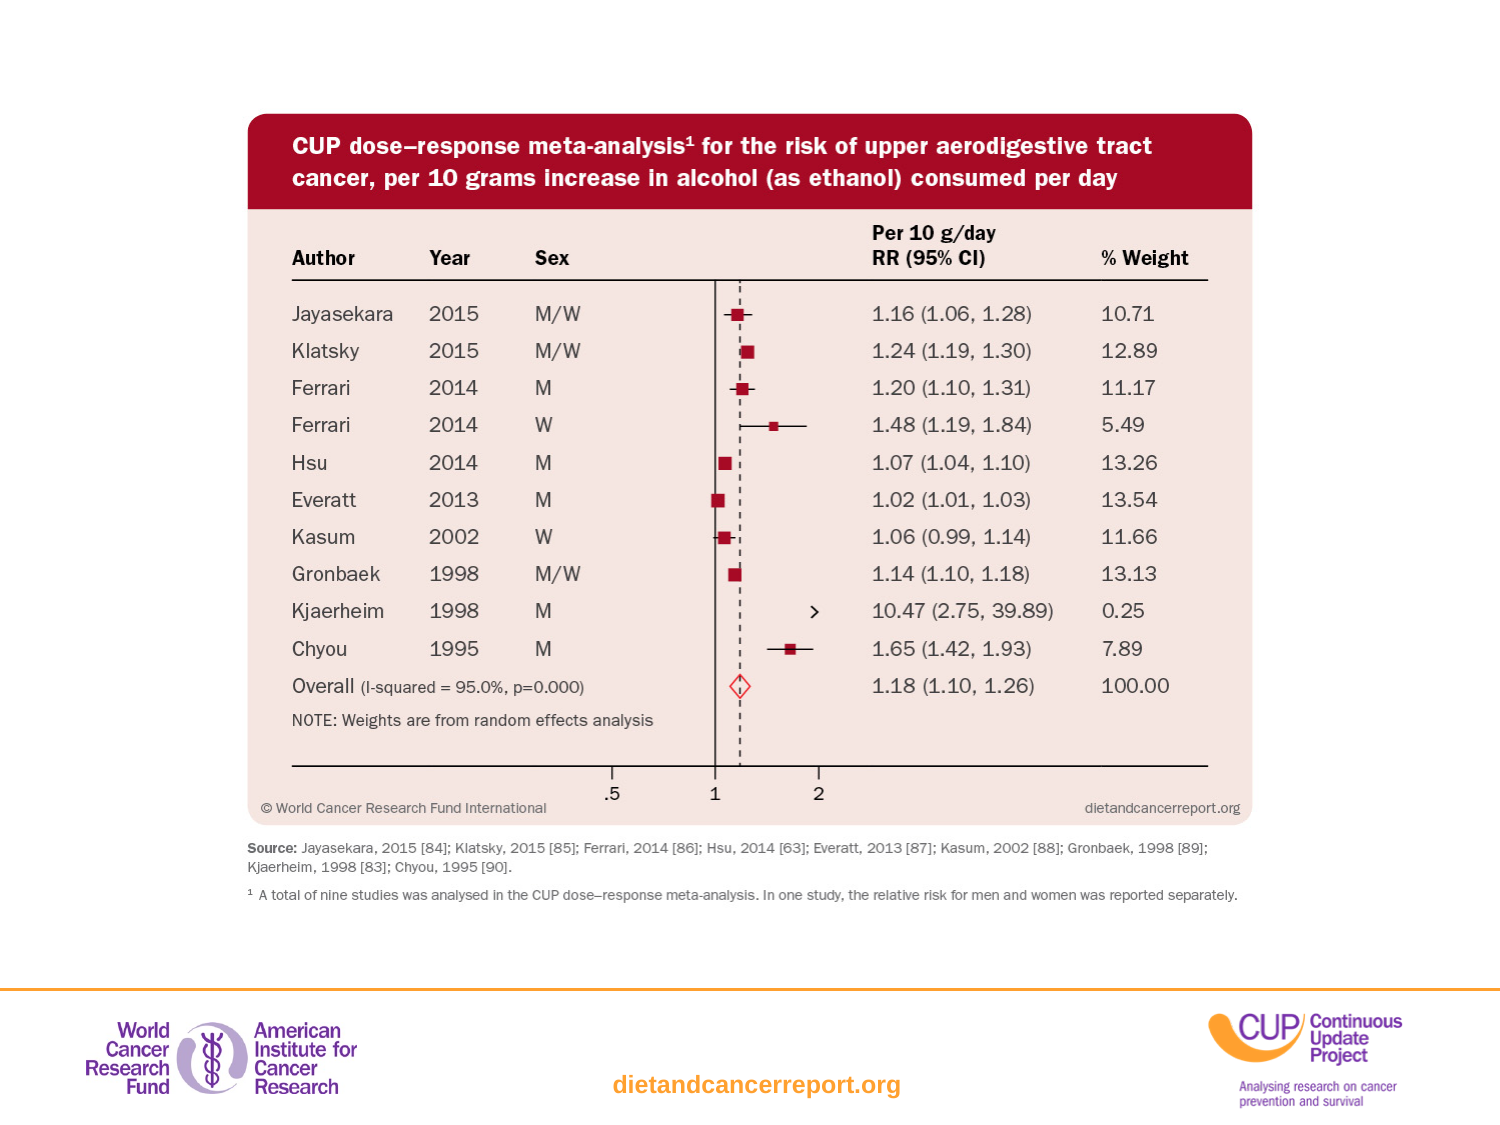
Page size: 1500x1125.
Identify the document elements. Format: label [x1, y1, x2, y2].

picture [218, 84, 1282, 929]
picture [86, 1022, 357, 1094]
picture [1207, 1013, 1403, 1109]
